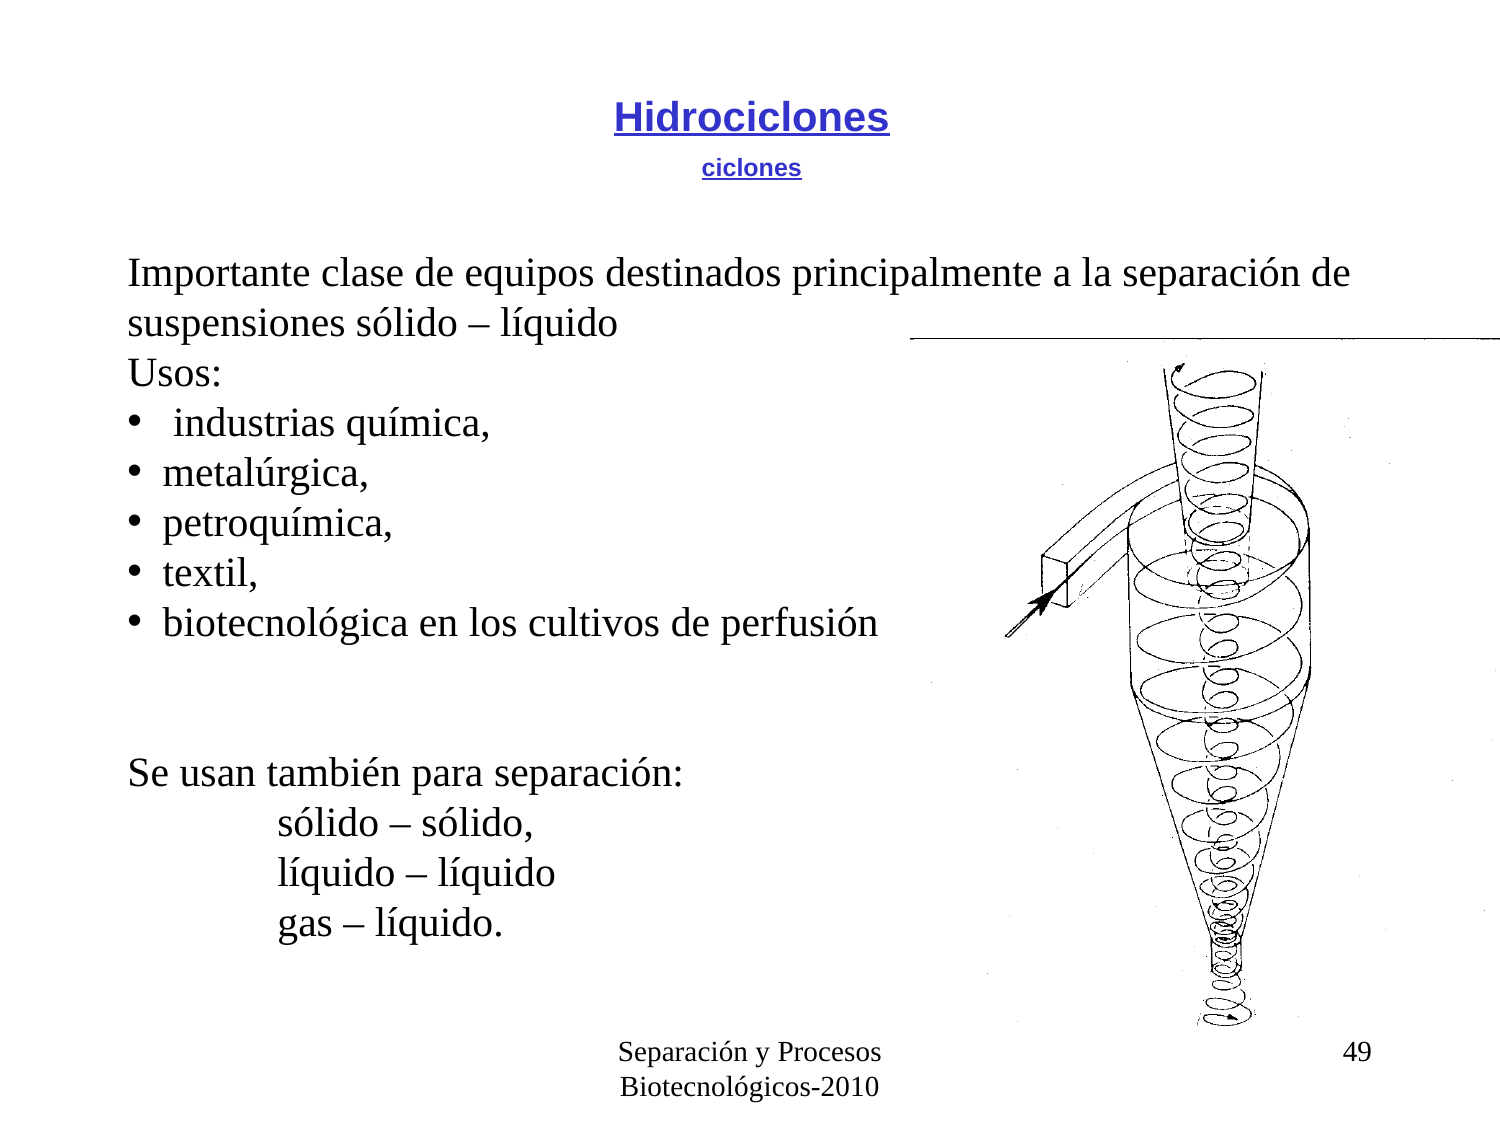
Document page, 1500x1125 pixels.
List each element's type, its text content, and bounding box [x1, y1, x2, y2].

picture [910, 337, 1500, 1026]
slide_number 49 [1074, 1035, 1388, 1101]
footer Separación y Procesos Biotecnológicos-2010 [512, 1024, 988, 1101]
text_box Importante clase de equipos destinados principalmente a la separación de suspensiones sólido – líquido Usos: industrias química, metalúrgica, petroquímica, textil, biotecnológica en los cultivos de perfusión Se usan también para separación: sólido – sólido, líquido – líquido gas – líquido. [112, 237, 1388, 913]
text_box Hidrociclones ciclones [598, 81, 905, 190]
